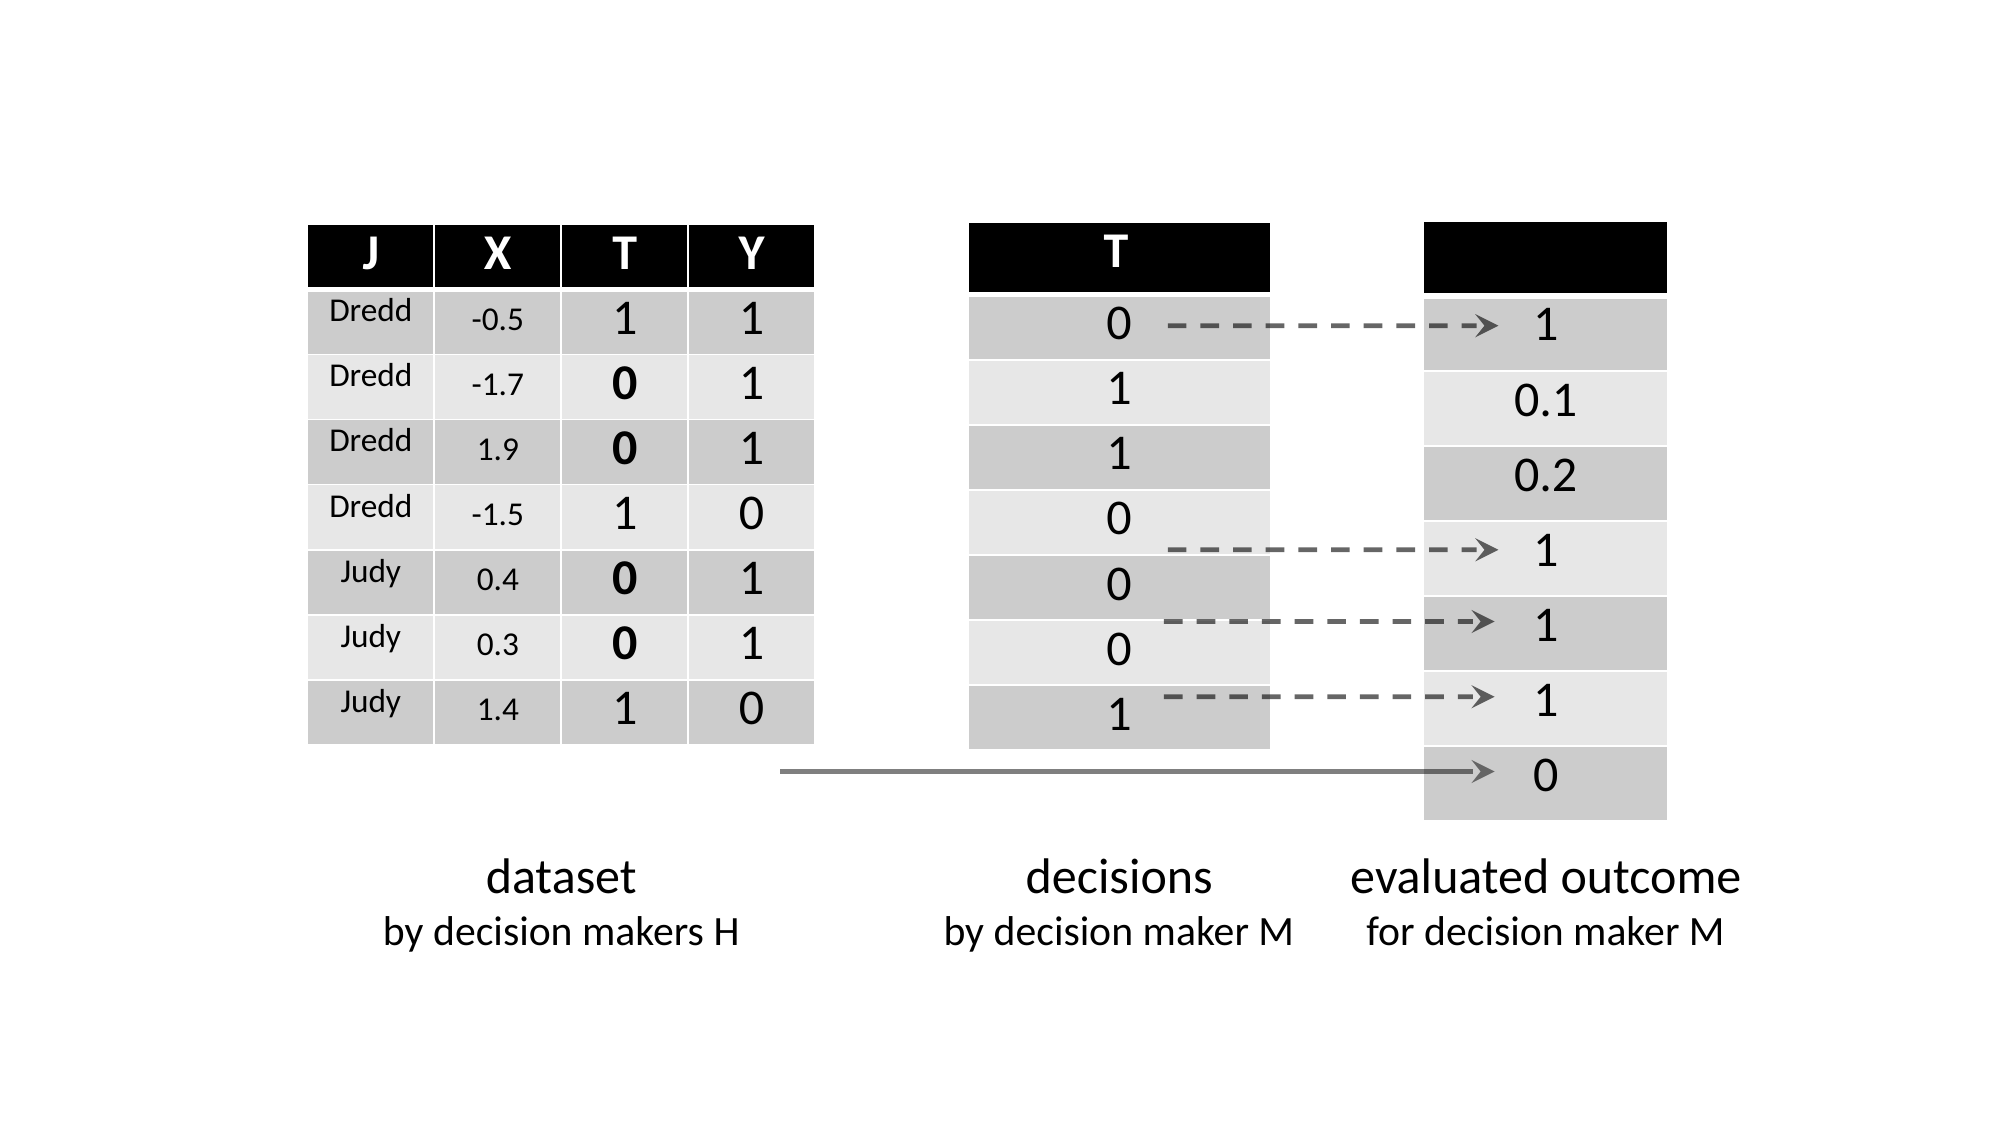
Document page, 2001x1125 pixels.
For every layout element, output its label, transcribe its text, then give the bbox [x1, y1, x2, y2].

table_cell -1.5 [435, 485, 560, 549]
table_cell 1 [689, 355, 814, 419]
table_cell Judy [308, 616, 433, 679]
table_cell Dredd [308, 485, 433, 549]
table_cell -1.7 [435, 355, 560, 419]
table_cell 0 [562, 551, 687, 614]
table_header Y [689, 225, 814, 287]
table_header T [969, 223, 1270, 292]
table_cell 1 [969, 361, 1270, 424]
table_cell 1.9 [435, 420, 560, 484]
table_cell 0 [562, 355, 687, 419]
table_cell 0 [969, 556, 1270, 619]
table_cell 1 [689, 292, 814, 354]
table_cell 1 [562, 292, 687, 354]
table_cell 0.4 [435, 551, 560, 614]
text_box evaluated outcome for decision maker M [1335, 836, 1757, 962]
table_cell 0 [689, 485, 814, 549]
table_header T [562, 225, 687, 287]
table_cell Judy [308, 551, 433, 614]
table_cell 0 [969, 491, 1270, 554]
table_cell 1 [562, 485, 687, 549]
table_cell -0.5 [435, 292, 560, 354]
text_box decisions by decision maker M [928, 836, 1310, 961]
table_cell 1 [562, 681, 687, 744]
table_cell Dredd [308, 292, 433, 354]
table_cell 1 [969, 426, 1270, 489]
table_cell 0.3 [435, 616, 560, 679]
table_cell 1.4 [435, 681, 560, 744]
table_cell 0 [562, 616, 687, 679]
table_header J [308, 225, 433, 287]
table_cell Judy [308, 681, 433, 744]
table_cell 1 [689, 616, 814, 679]
table_cell 1 [969, 686, 1270, 749]
table_cell Dredd [308, 420, 433, 484]
table_cell 0 [689, 681, 814, 744]
table_header X [435, 225, 560, 287]
table_cell 1 [689, 420, 814, 484]
table_cell 1 [689, 551, 814, 614]
table_cell 0 [969, 297, 1270, 359]
table_cell 0 [969, 621, 1270, 684]
text_box dataset by decision makers H [367, 836, 755, 961]
table_cell 0 [562, 420, 687, 484]
table_cell Dredd [308, 355, 433, 419]
